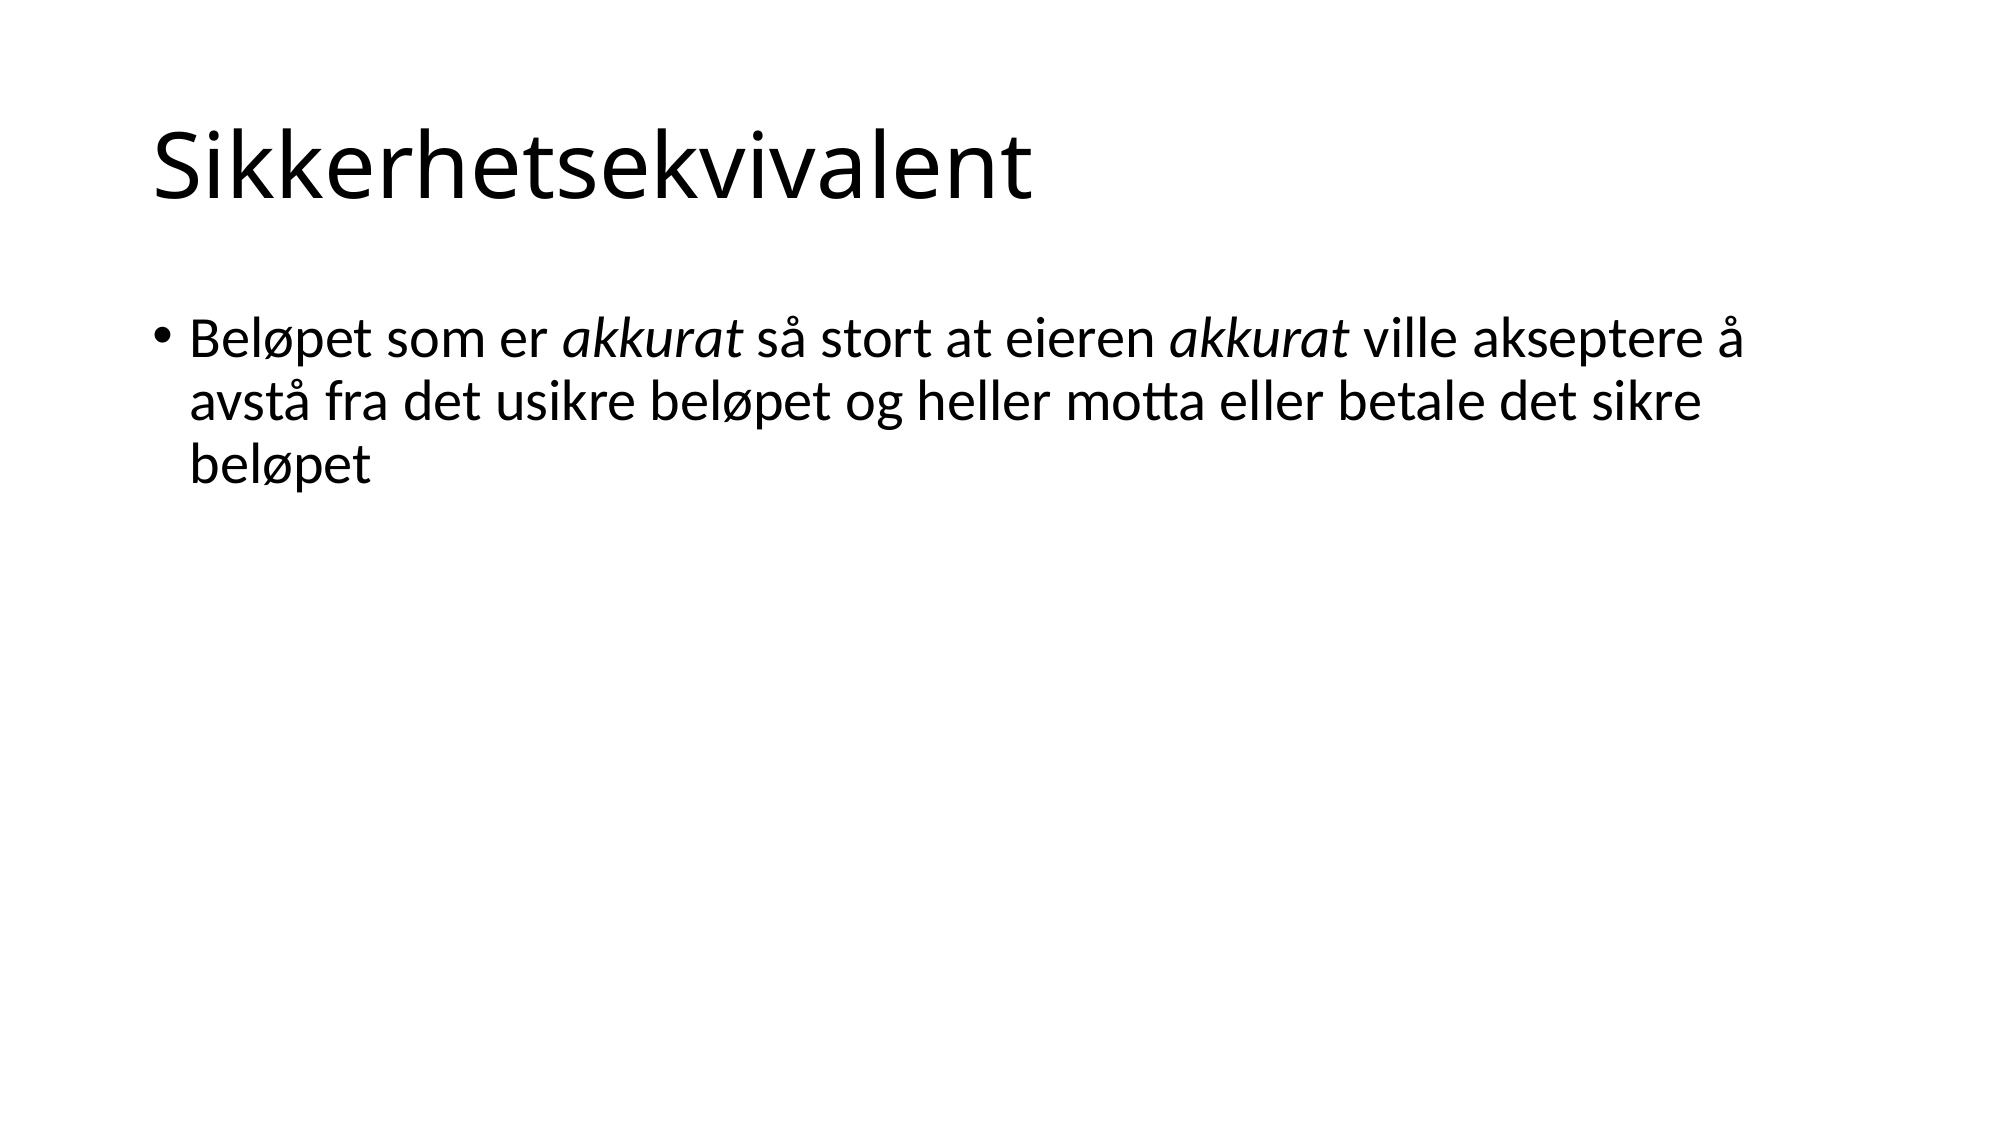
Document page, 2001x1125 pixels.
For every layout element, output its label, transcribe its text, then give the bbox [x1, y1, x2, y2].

title Sikkerhetsekvivalent [137, 59, 1863, 278]
list Beløpet som er akkurat så stort at eieren akkurat ville akseptere å avstå fra det usikre beløpet og heller motta eller betale det sikre beløpet [137, 299, 1863, 1014]
